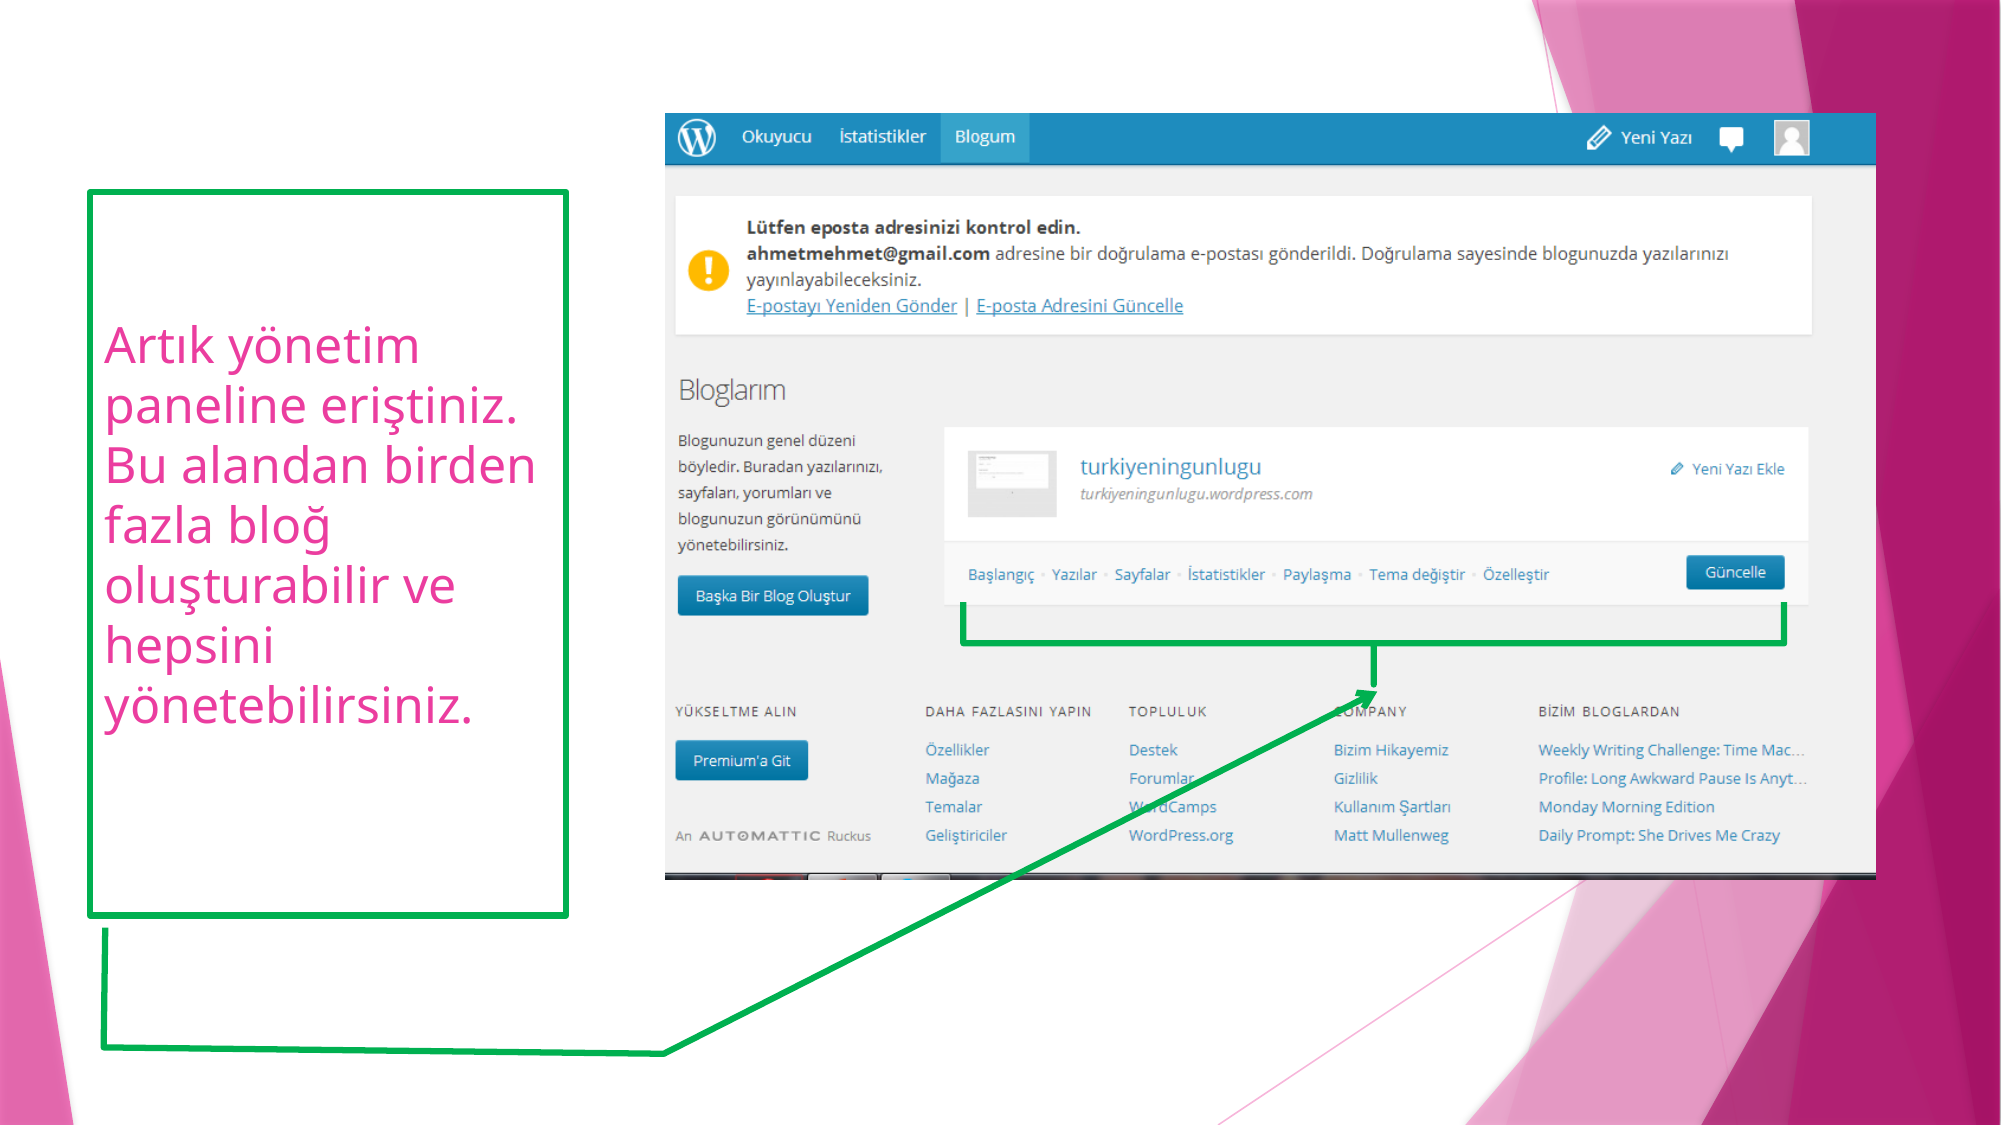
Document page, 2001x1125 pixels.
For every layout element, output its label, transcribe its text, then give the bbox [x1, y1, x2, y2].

text_box Artık yönetim paneline eriştiniz. Bu alandan birden fazla bloğ oluşturabilir ve hepsini yönetebilirsiniz. [89, 191, 567, 917]
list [665, 113, 1876, 880]
text_box Artık yönetim paneline eriştiniz. Bu alandan birden fazla bloğ oluşturabilir ve hepsini yönetebilirsiniz. [102, 889, 992, 1056]
